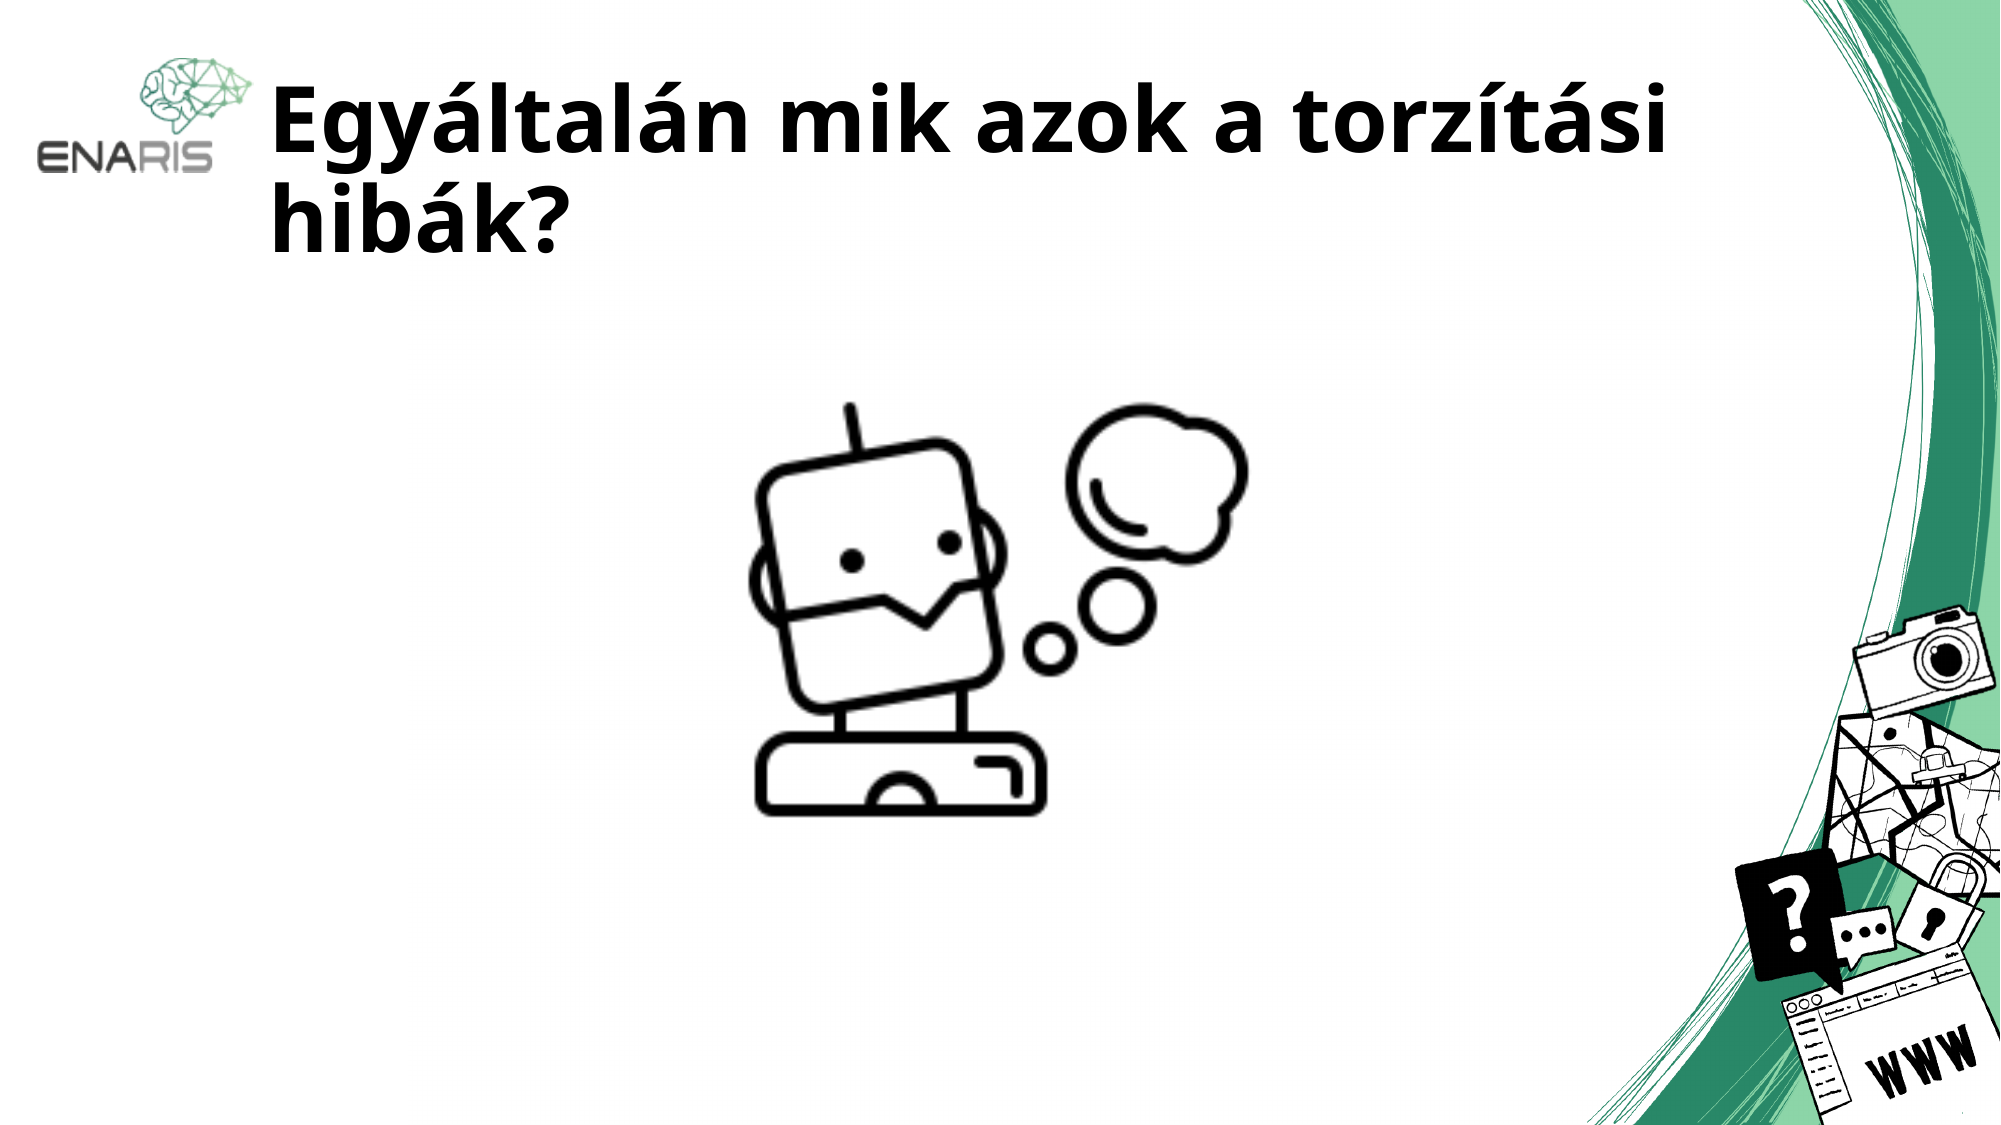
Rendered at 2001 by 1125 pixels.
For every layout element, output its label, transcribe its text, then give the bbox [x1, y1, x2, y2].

picture [408, 0, 2000, 1125]
title Egyáltalán mik azok a torzítási hibák? [253, 59, 1863, 286]
picture [37, 58, 254, 173]
